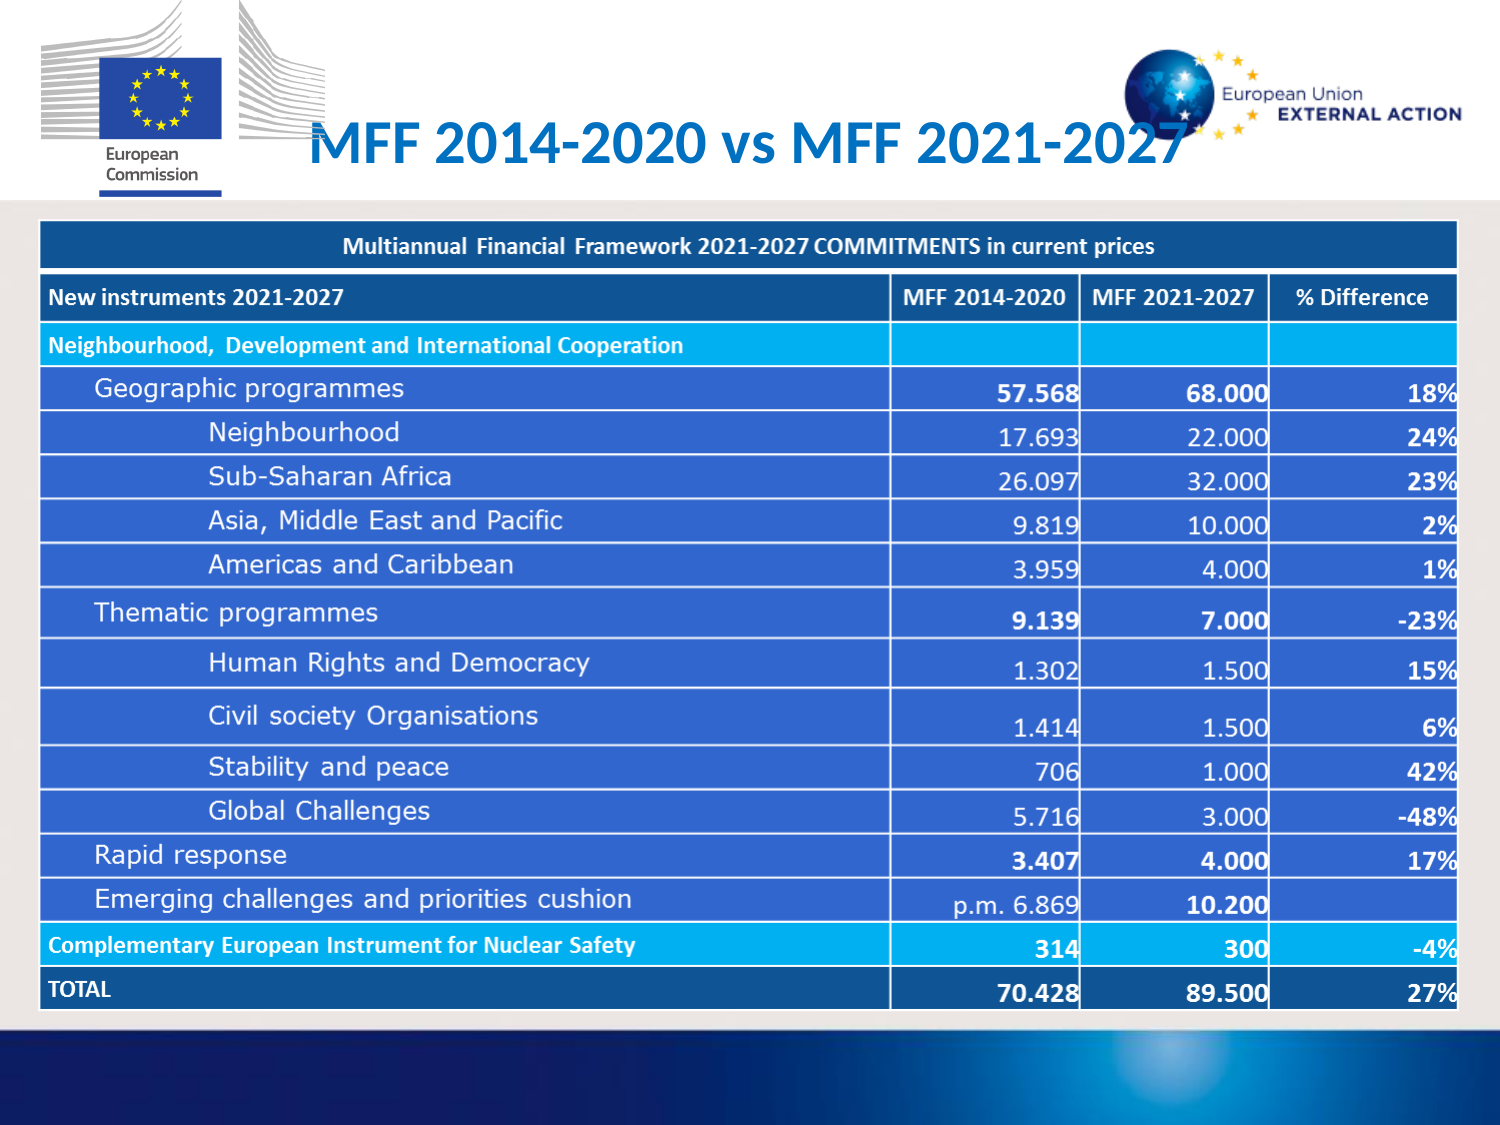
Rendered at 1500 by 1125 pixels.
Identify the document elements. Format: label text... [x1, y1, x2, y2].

picture [41, 0, 325, 197]
picture [0, 200, 1500, 1125]
title MFF 2014-2020 vs MFF 2021-2027 [75, 45, 1425, 218]
picture [1069, 17, 1489, 173]
